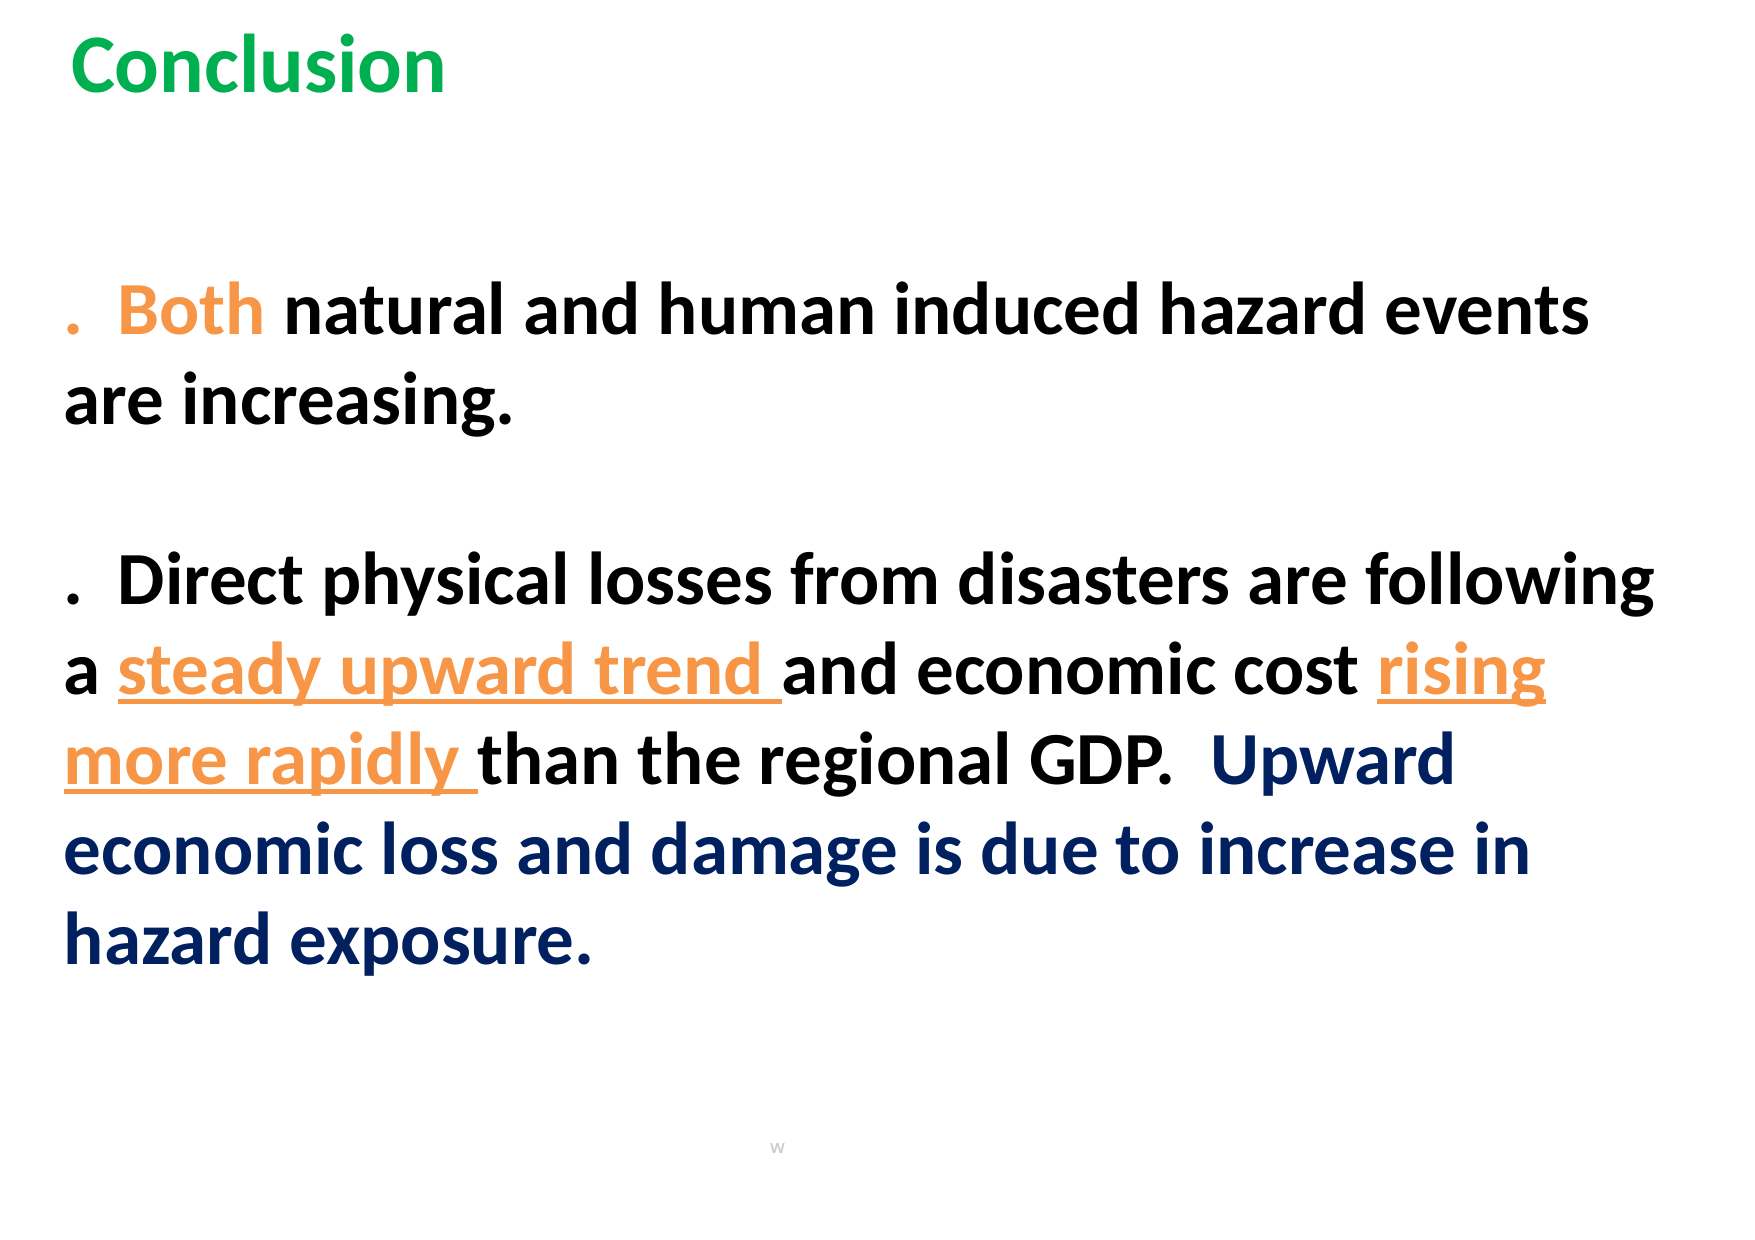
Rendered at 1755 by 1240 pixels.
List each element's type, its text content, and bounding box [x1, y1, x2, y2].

text_box . Both natural and human induced hazard events are increasing. . Direct physical losses from disasters are following a steady upward trend and economic cost rising more rapidly than the regional GDP. Upward economic loss and damage is due to increase in hazard exposure. [49, 251, 1710, 987]
text_box Conclusion [56, 1, 482, 117]
